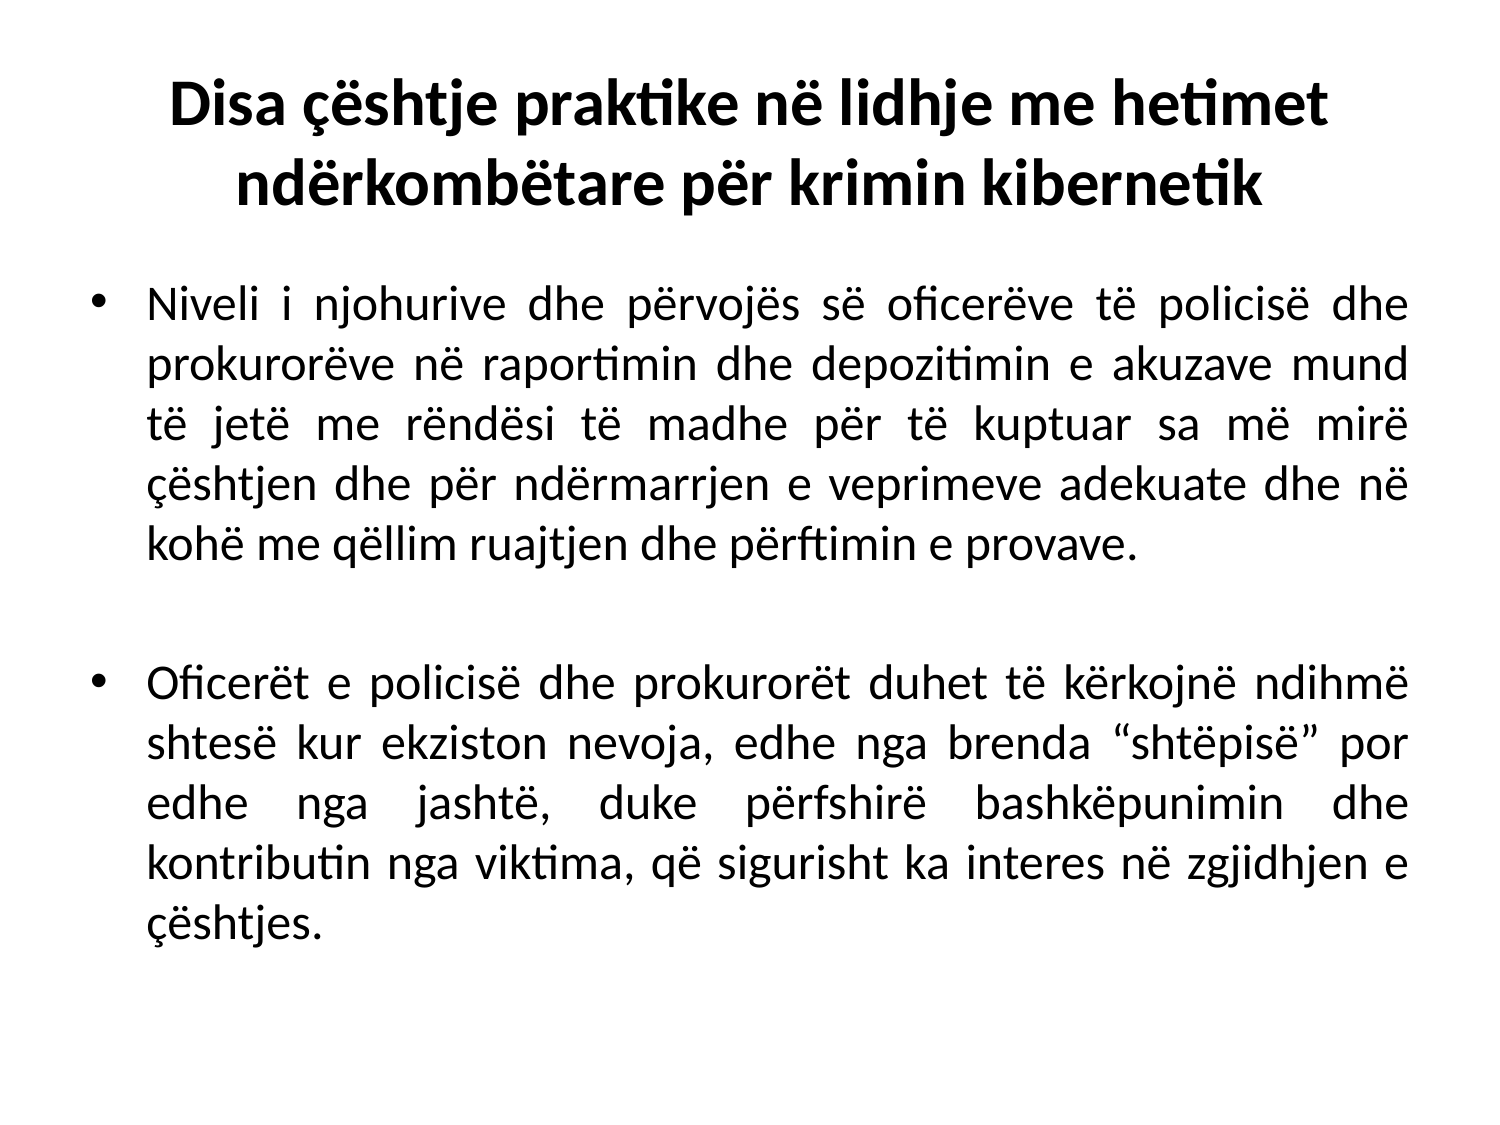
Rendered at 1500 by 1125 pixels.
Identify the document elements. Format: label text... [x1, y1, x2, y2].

list Niveli i njohurive dhe përvojës së oficerëve të policisë dhe prokurorëve në raportimin dhe depozitimin e akuzave mund të jetë me rëndësi të madhe për të kuptuar sa më mirë çështjen dhe për ndërmarrjen e veprimeve adekuate dhe në kohë me qëllim ruajtjen dhe përftimin e provave. Oficerët e policisë dhe prokurorët duhet të kërkojnë ndihmë shtesë kur ekziston nevoja, edhe nga brenda “shtëpisë” por edhe nga jashtë, duke përfshirë bashkëpunimin dhe kontributin nga viktima, që sigurisht ka interes në zgjidhjen e çështjes. [74, 262, 1426, 1006]
title Disa çështje praktike në lidhje me hetimet ndërkombëtare për krimin kibernetik [74, 44, 1426, 233]
